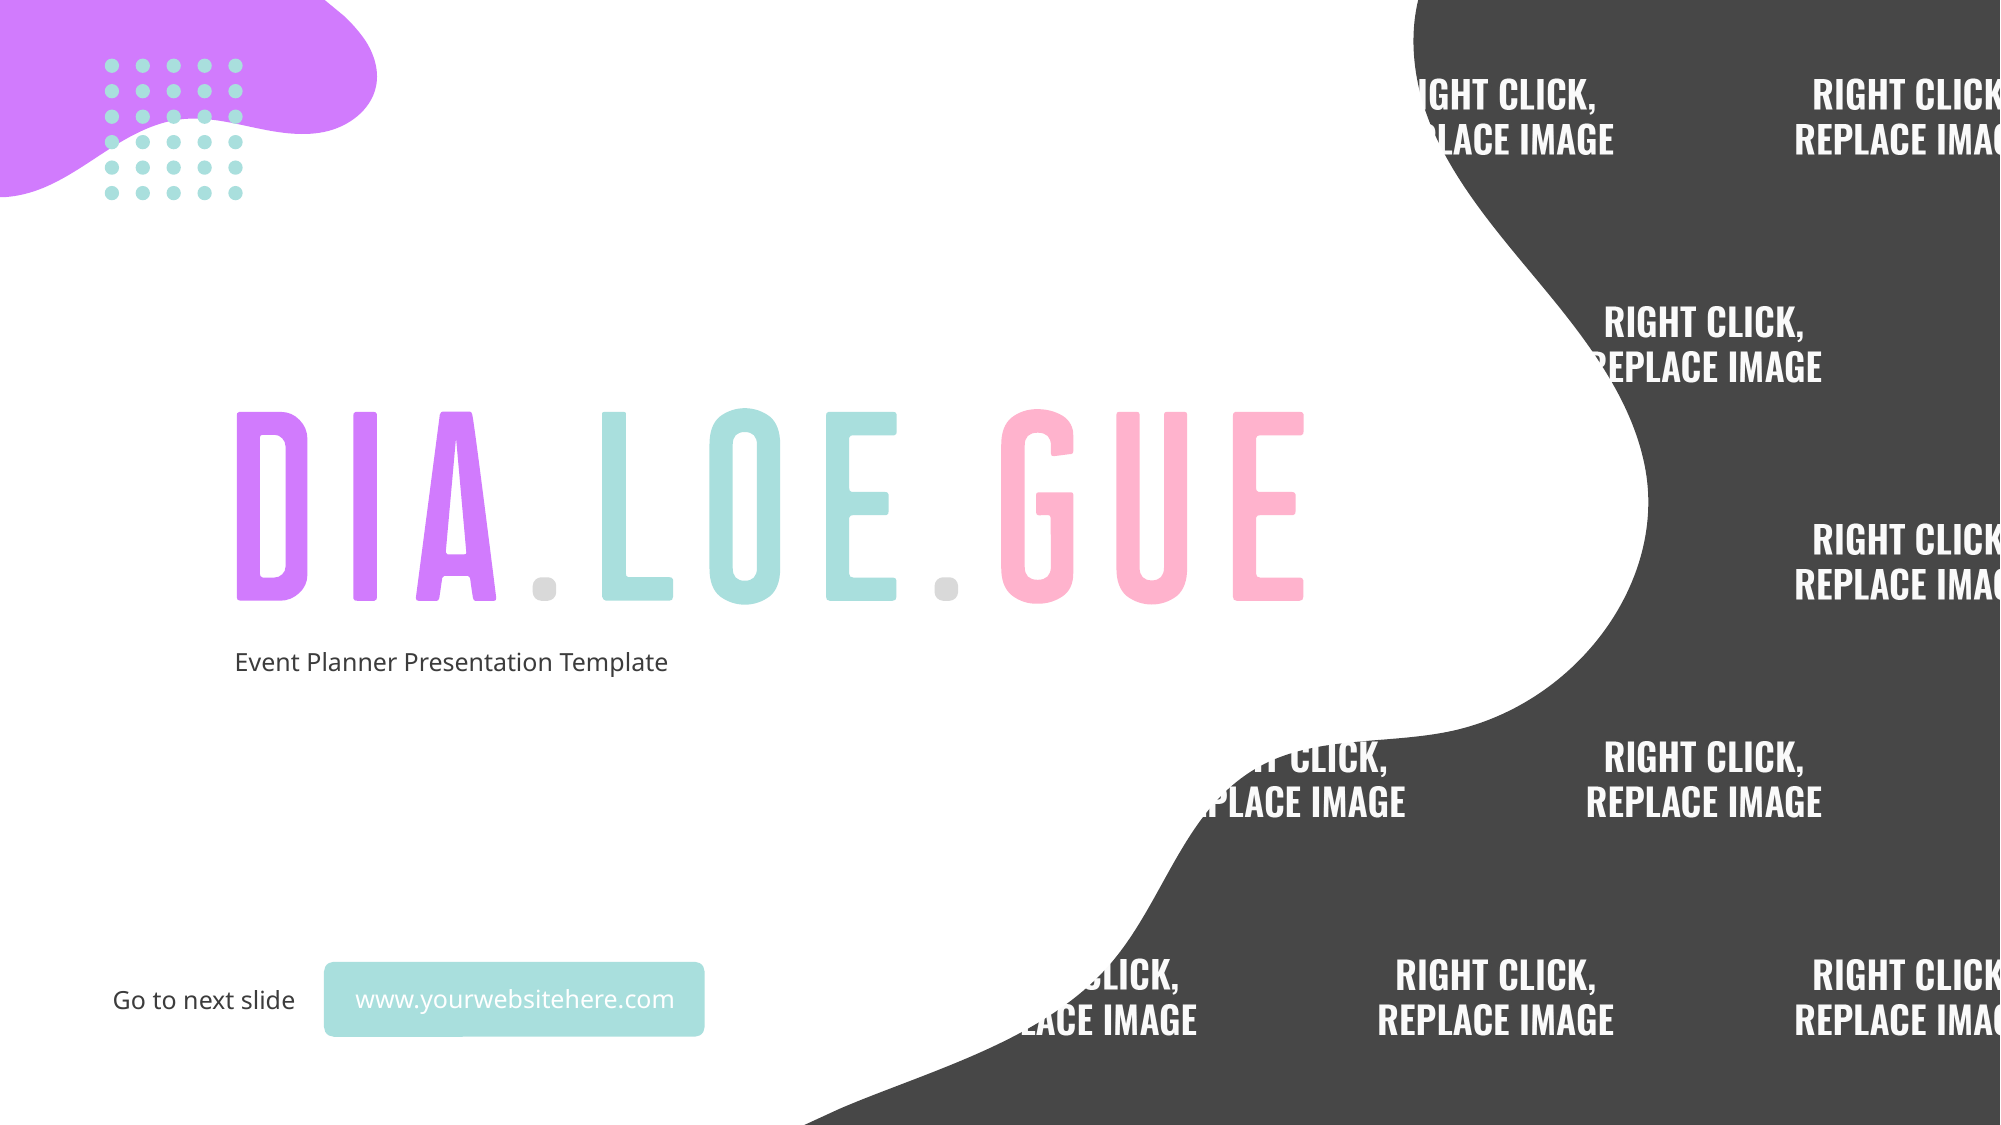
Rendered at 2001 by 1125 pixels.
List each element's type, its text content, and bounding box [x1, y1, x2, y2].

text_box Go to next slide [97, 976, 322, 1022]
text_box Event Planner Presentation Template [219, 639, 790, 684]
picture [804, 0, 2000, 1125]
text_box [104, 58, 243, 201]
text_box [0, 0, 378, 198]
text_box www.yourwebsitehere.com [326, 976, 705, 1022]
text_box [322, 960, 706, 1038]
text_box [236, 408, 1304, 605]
